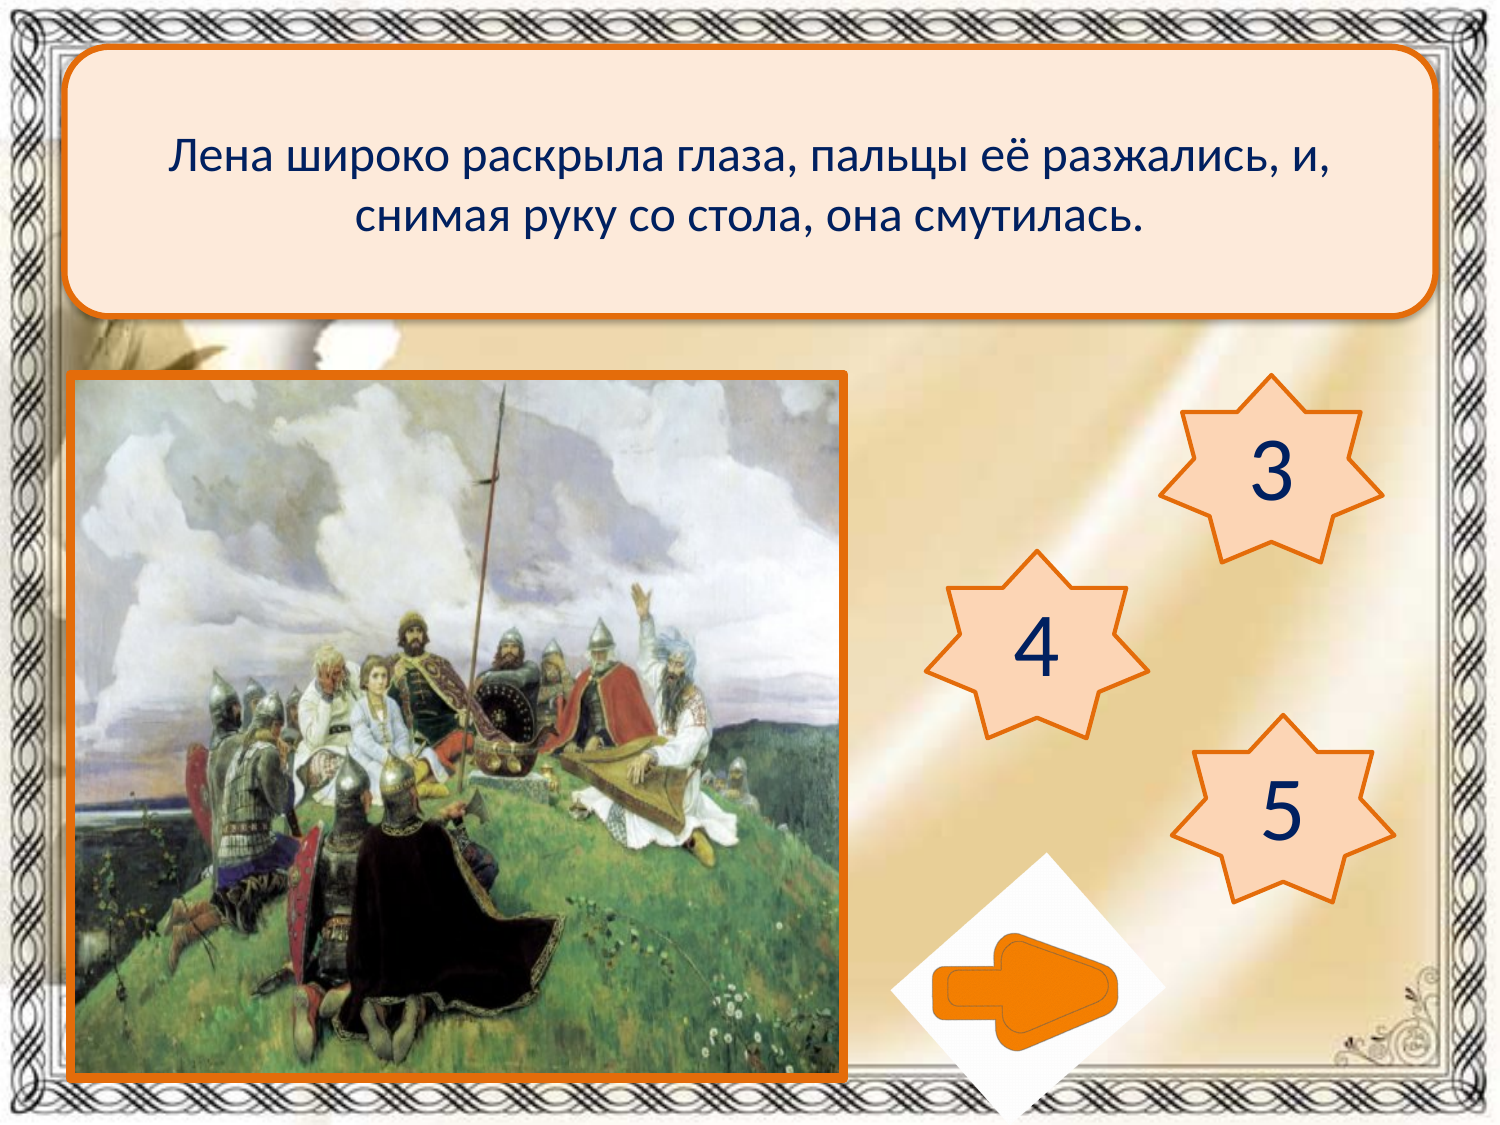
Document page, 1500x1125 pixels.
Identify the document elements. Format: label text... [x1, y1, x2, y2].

text_box 4 [923, 548, 1151, 741]
text_box [68, 373, 846, 1080]
picture [0, 0, 1500, 1125]
text_box 3 [1158, 372, 1385, 565]
text_box 5 [1169, 712, 1397, 905]
text_box Лена широко раскрыла глаза, пальцы её разжались, и, снимая руку со стола, она смутилась. [62, 44, 1438, 319]
